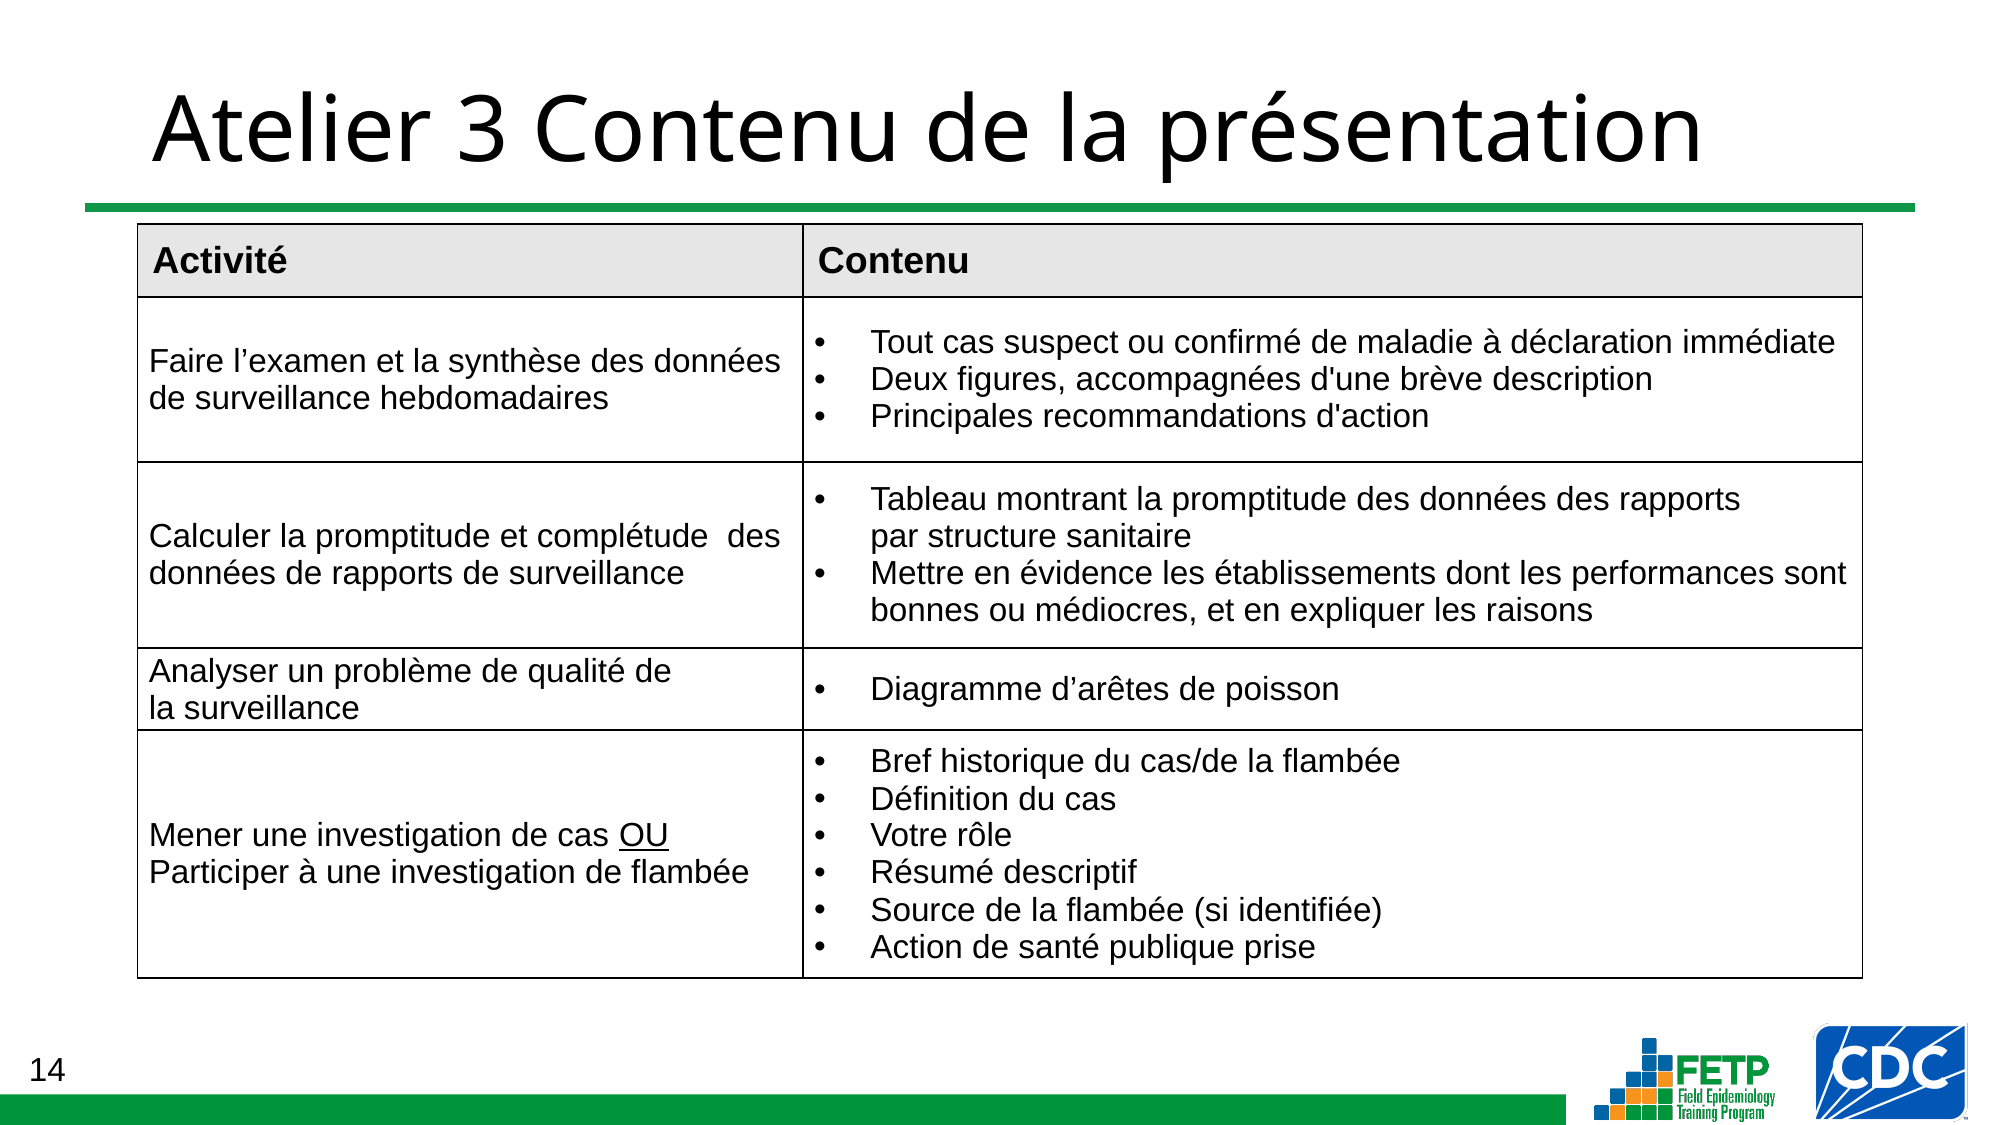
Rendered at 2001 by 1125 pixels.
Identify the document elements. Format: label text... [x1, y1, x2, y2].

picture [1594, 1038, 1775, 1122]
table_cell Mener une investigation de cas OU Participer à une investigation de flambée [138, 731, 802, 977]
table_cell Diagramme d’arêtes de poisson [804, 649, 1862, 729]
table_cell Analyser un problème de qualité de la surveillance [138, 649, 802, 729]
table_cell Calculer la promptitude et complétude des données de rapports de surveillance [138, 463, 802, 647]
picture [1813, 1023, 1968, 1122]
table_cell Tout cas suspect ou confirmé de maladie à déclaration immédiate Deux figures, accompagnées d'une brève description Principales recommandations d'action [804, 298, 1862, 461]
table_header Activité [138, 225, 802, 296]
table_cell Tableau montrant la promptitude des données des rapports par structure sanitaire Mettre en évidence les établissements dont les performances sont bonnes ou médiocres, et en expliquer les raisons [804, 463, 1862, 647]
table_header Contenu [804, 225, 1862, 296]
title Atelier 3 Contenu de la présentation [137, 75, 1863, 194]
table_cell Faire l’examen et la synthèse des données de surveillance hebdomadaires [138, 298, 802, 461]
table_cell Bref historique du cas/de la flambée Définition du cas Votre rôle Résumé descriptif Source de la flambée (si identifiée) Action de santé publique prise [804, 731, 1862, 977]
